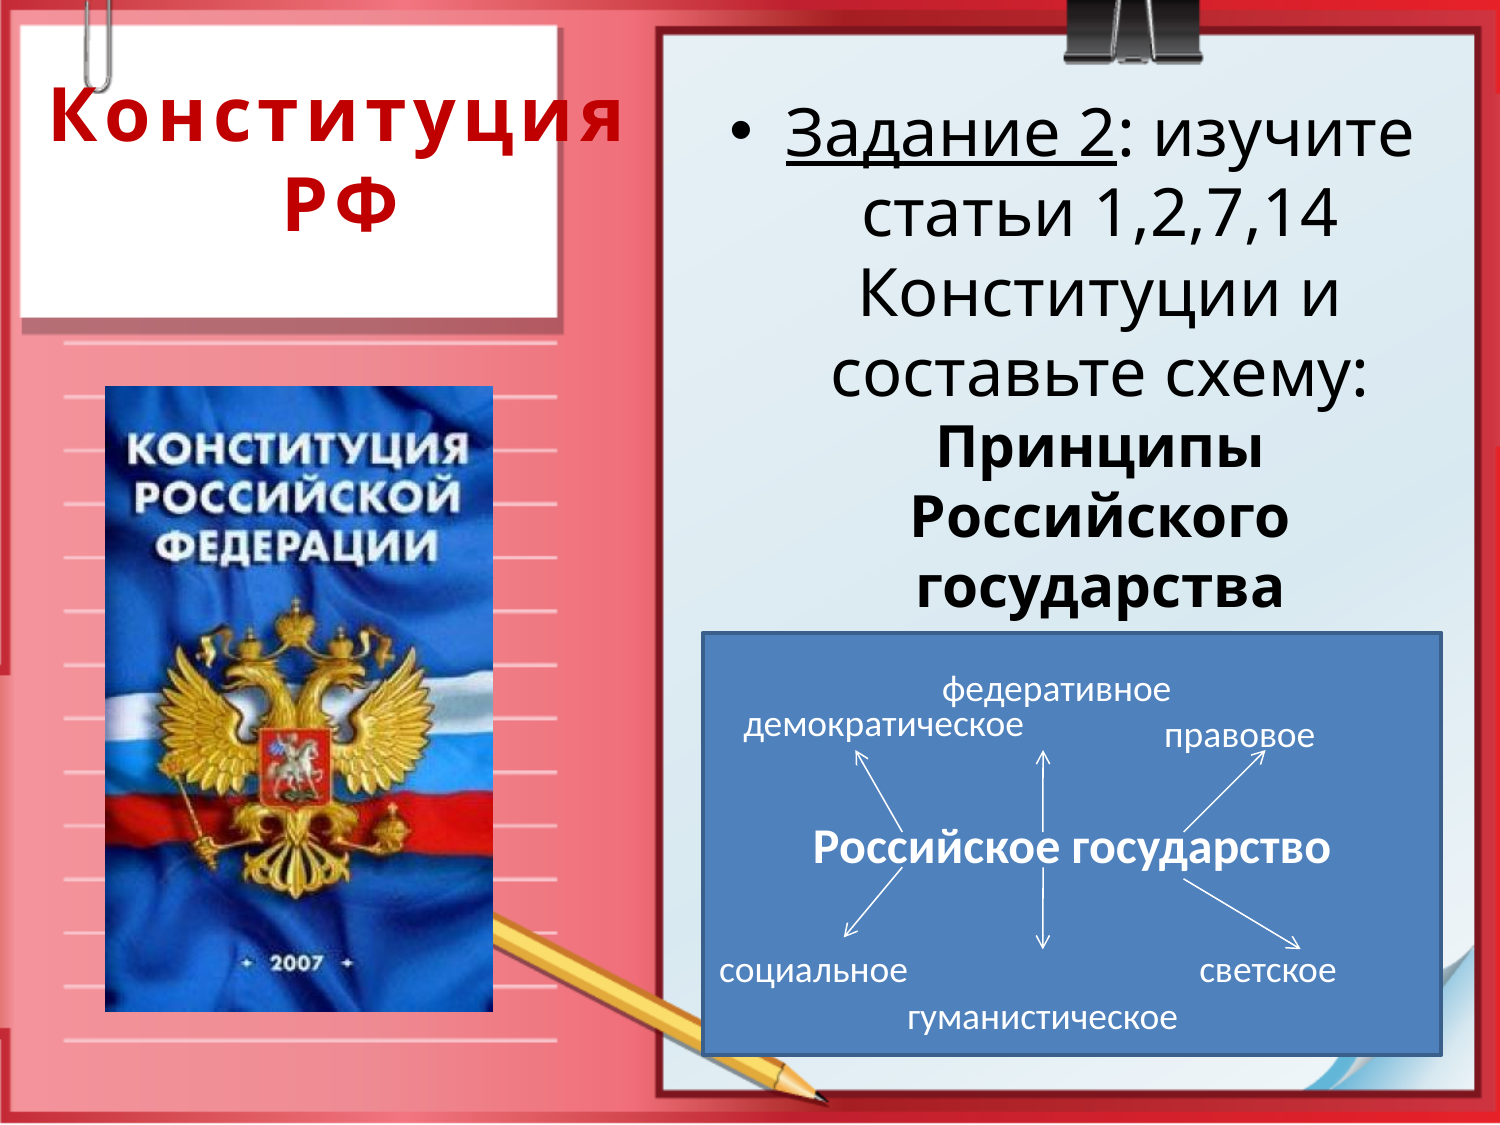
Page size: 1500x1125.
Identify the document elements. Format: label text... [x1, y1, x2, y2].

title Конституция РФ [23, 58, 657, 317]
picture [0, 0, 1500, 1125]
list Задание 2: изучите статьи 1,2,7,14 Конституции и составьте схему: Принципы Российского государства [679, 82, 1465, 1020]
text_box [702, 632, 1442, 1055]
